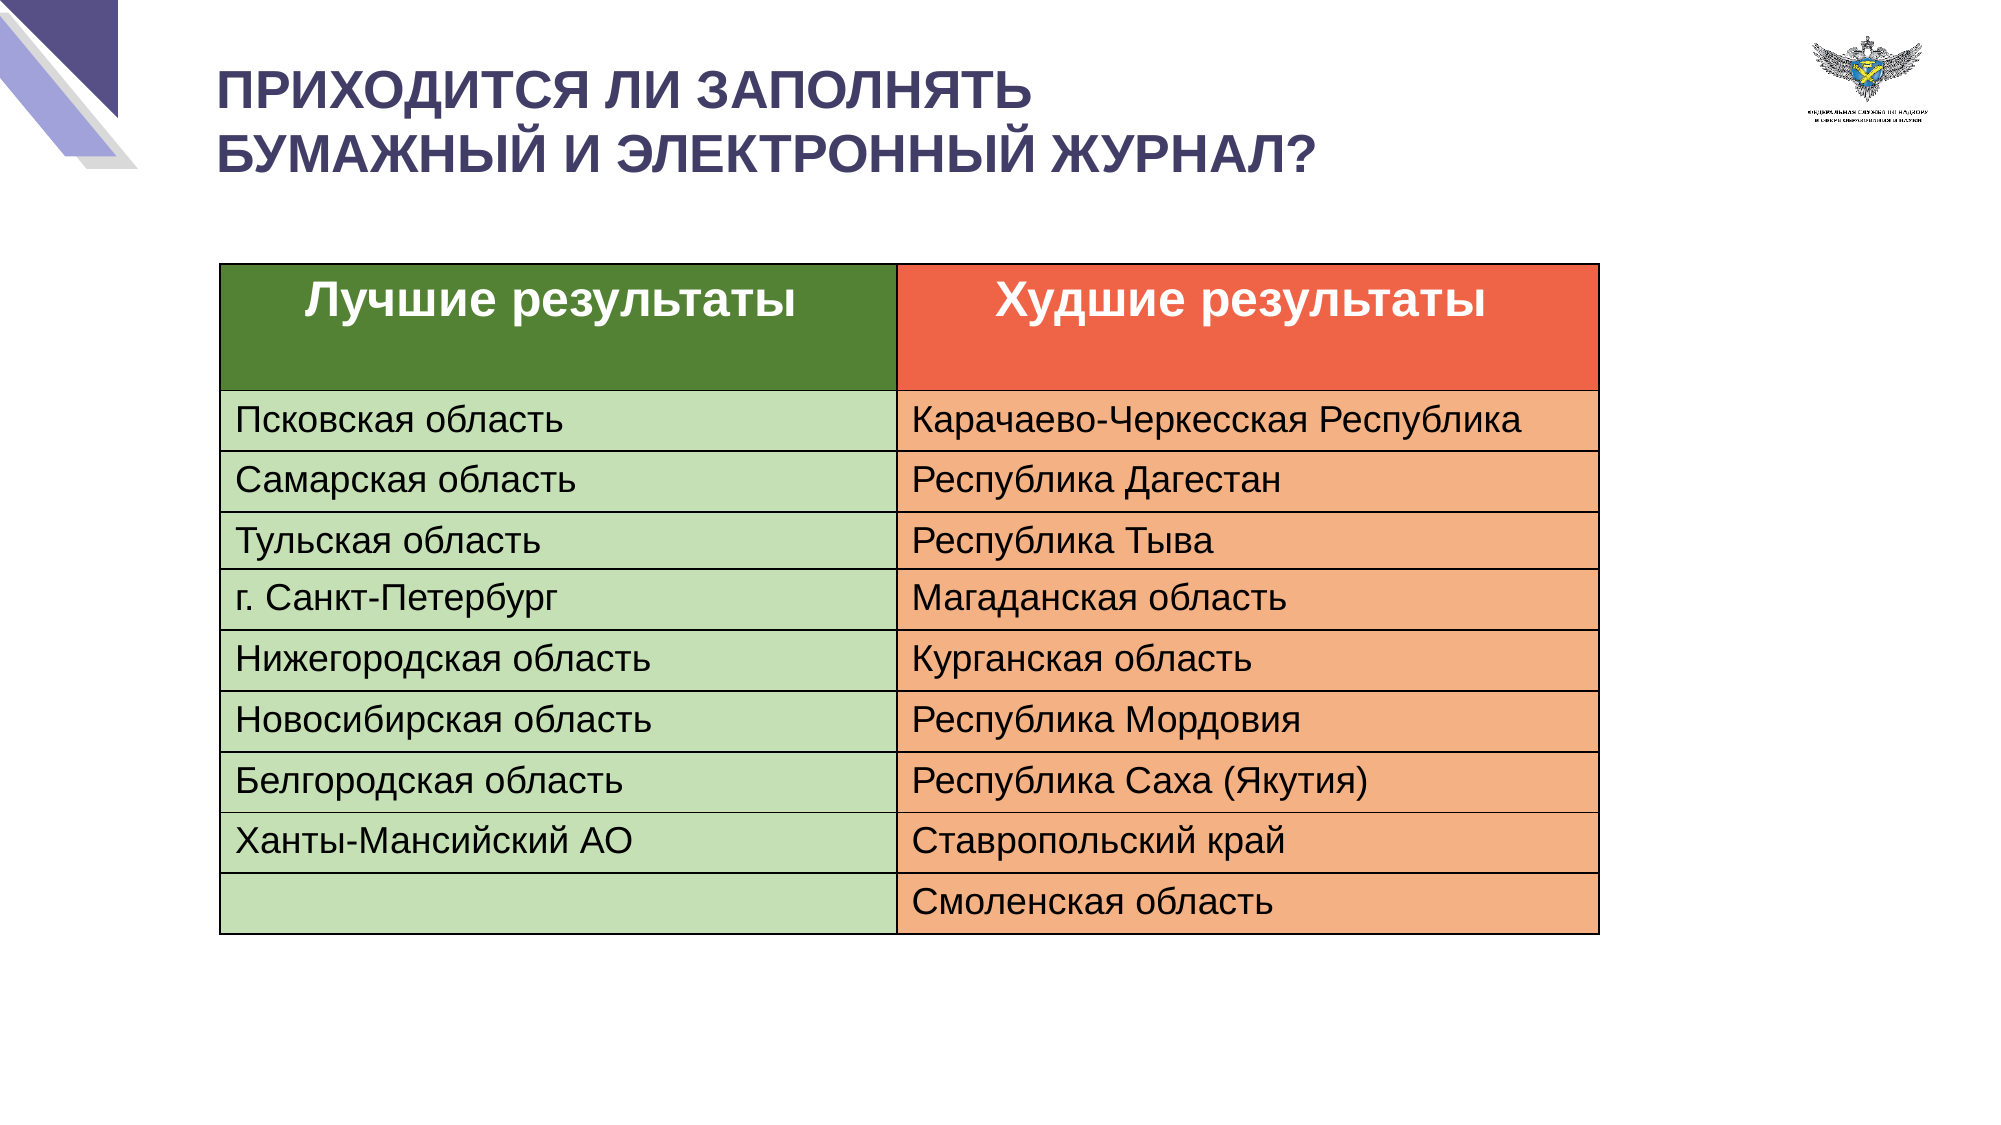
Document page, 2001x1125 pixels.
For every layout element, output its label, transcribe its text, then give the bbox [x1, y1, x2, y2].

table_header Худшие результаты [898, 265, 1598, 390]
table_cell Республика Тыва [898, 513, 1598, 568]
table_cell Карачаево-Черкесская Республика [898, 391, 1598, 450]
table_cell Самарская область [221, 452, 896, 511]
table_cell Новосибирская область [221, 692, 896, 751]
table_cell Ханты-Мансийский АО [221, 813, 896, 872]
table_cell [221, 874, 896, 933]
table_cell Республика Саха (Якутия) [898, 753, 1598, 812]
table_cell Смоленская область [898, 874, 1598, 933]
table_cell Ставропольский край [898, 813, 1598, 872]
picture [1808, 35, 1928, 122]
table_cell г. Санкт-Петербург [221, 570, 896, 629]
table_cell Нижегородская область [221, 631, 896, 690]
table_cell Магаданская область [898, 570, 1598, 629]
table_cell Республика Дагестан [898, 452, 1598, 511]
table_header Лучшие результаты [221, 265, 896, 390]
table_cell Тульская область [221, 513, 896, 568]
table_cell Республика Мордовия [898, 692, 1598, 751]
text_box ПРИХОДИТСЯ ЛИ ЗАПОЛНЯТЬ БУМАЖНЫЙ И ЭЛЕКТРОННЫЙ ЖУРНАЛ? [202, 47, 1378, 191]
table_cell Курганская область [898, 631, 1598, 690]
table_cell Псковская область [221, 391, 896, 450]
table_cell Белгородская область [221, 753, 896, 812]
